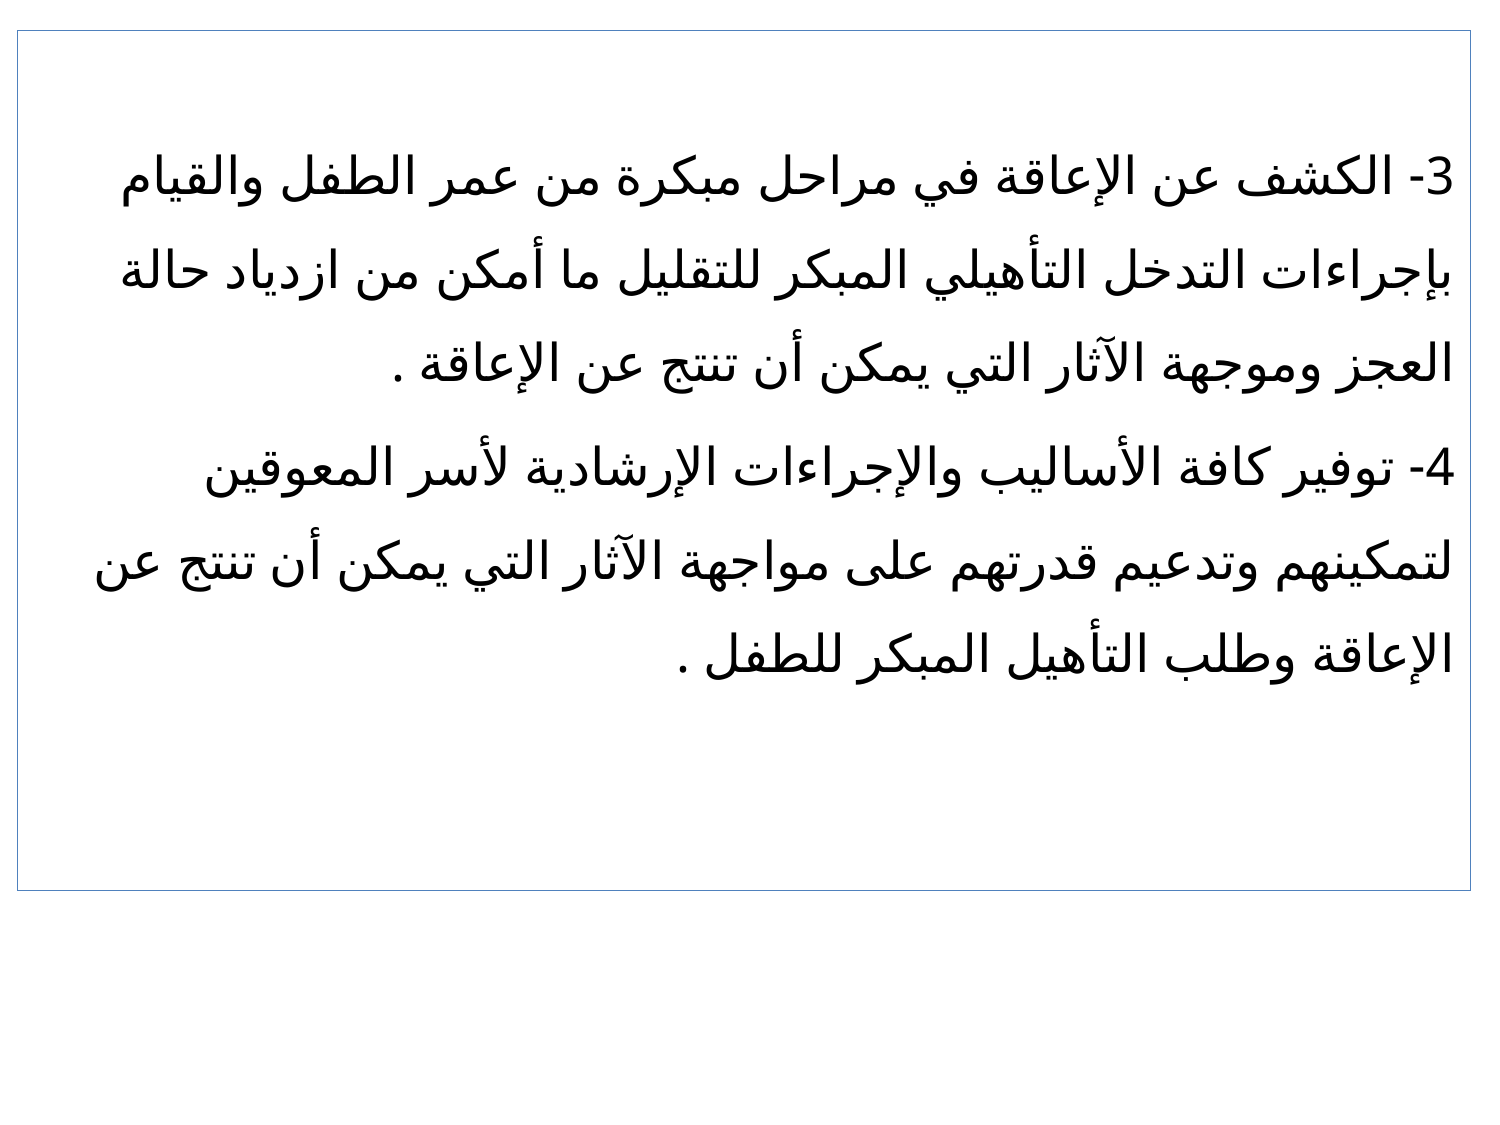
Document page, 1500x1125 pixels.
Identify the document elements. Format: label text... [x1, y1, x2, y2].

list 3- الكشف عن الإعاقة في مراحل مبكرة من عمر الطفل والقيام بإجراءات التدخل التأهيلي المبكر للتقليل ما أمكن من ازدياد حالة العجز وموجهة الآثار التي يمكن أن تنتج عن الإعاقة . 4- توفير كافة الأساليب والإجراءات الإرشادية لأسر المعوقين لتمكينهم وتدعيم قدرتهم على مواجهة الآثار التي يمكن أن تنتج عن الإعاقة وطلب التأهيل المبكر للطفل . [17, 30, 1471, 891]
